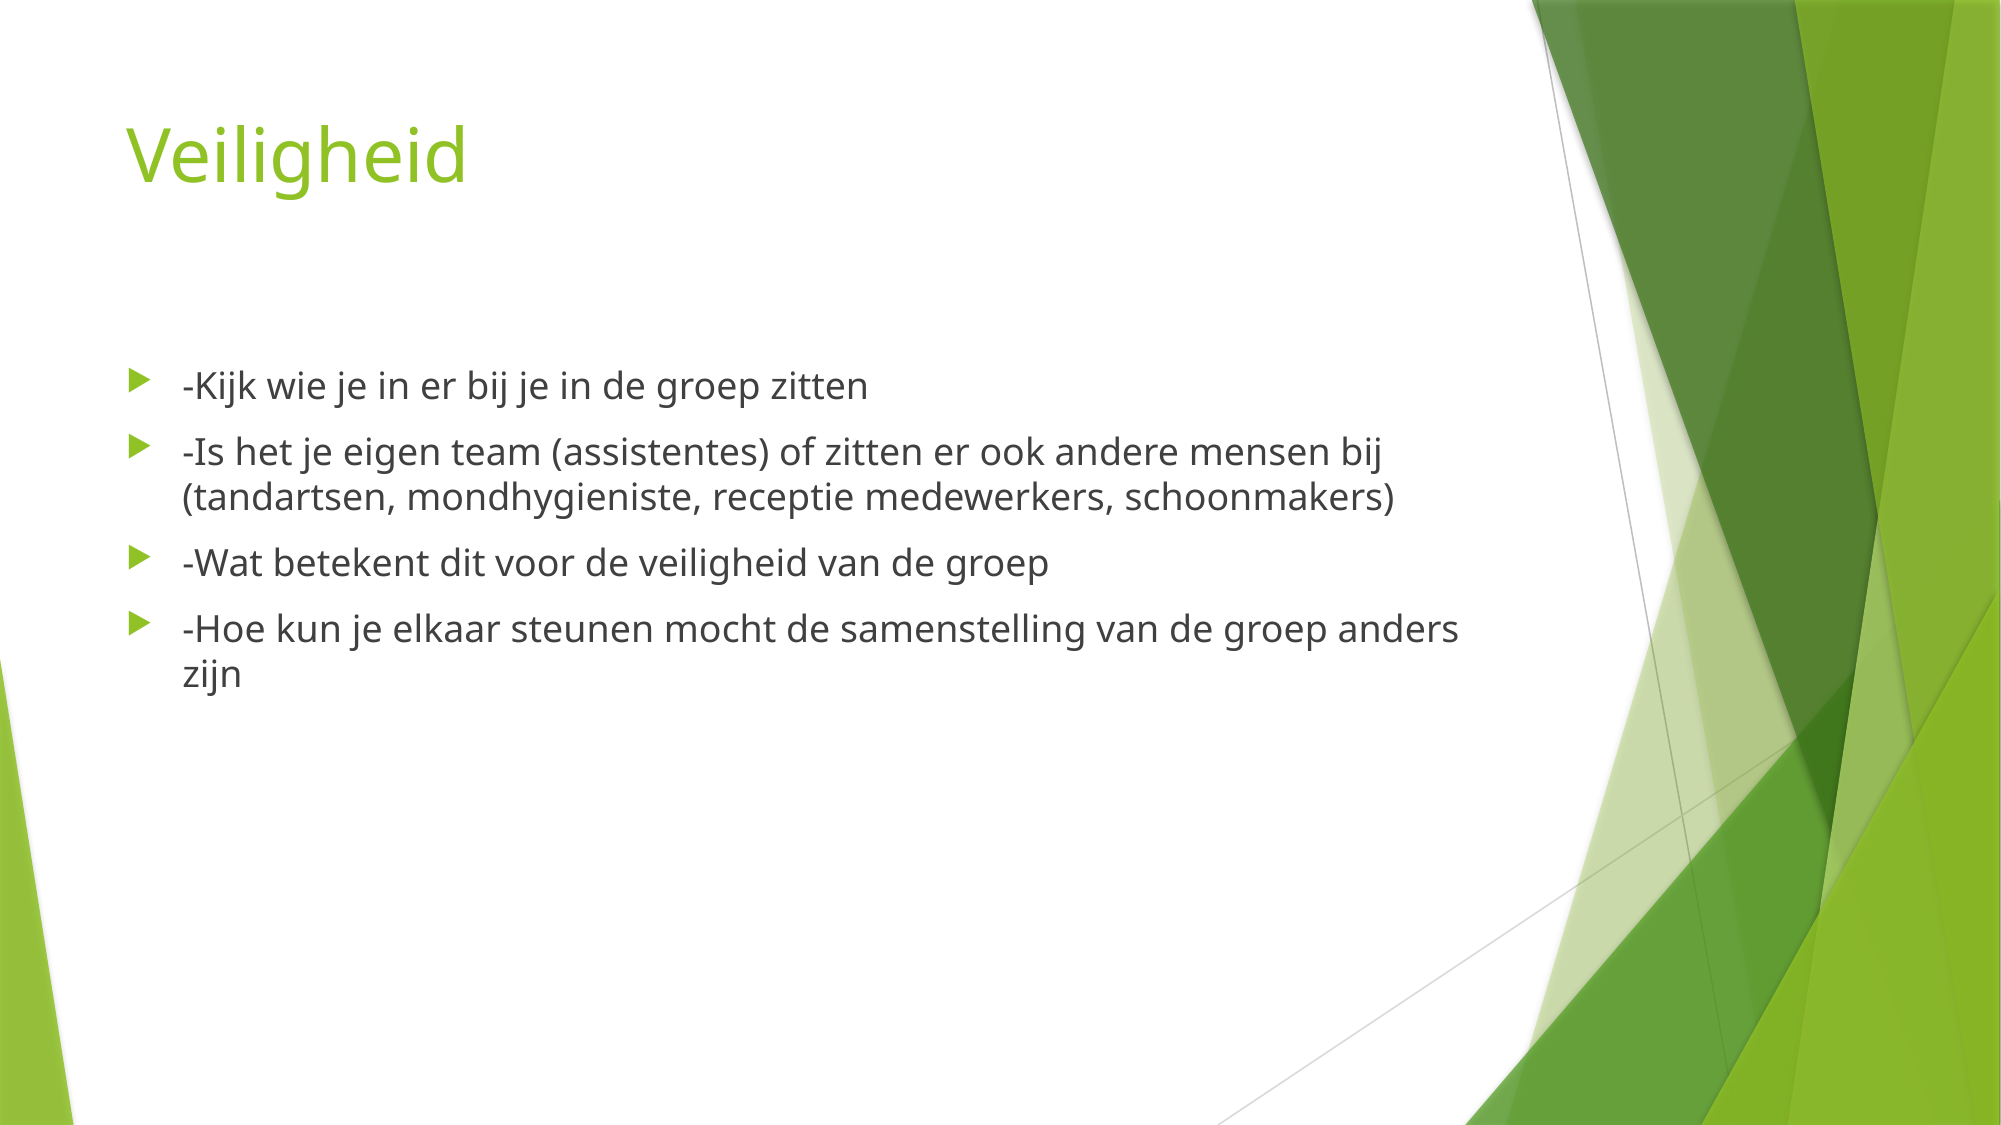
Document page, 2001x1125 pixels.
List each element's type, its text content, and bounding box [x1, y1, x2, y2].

list -Kijk wie je in er bij je in de groep zitten -Is het je eigen team (assistentes) of zitten er ook andere mensen bij (tandartsen, mondhygieniste, receptie medewerkers, schoonmakers) -Wat betekent dit voor de veiligheid van de groep -Hoe kun je elkaar steunen mocht de samenstelling van de groep anders zijn [111, 354, 1522, 992]
title Veiligheid [111, 99, 1522, 317]
